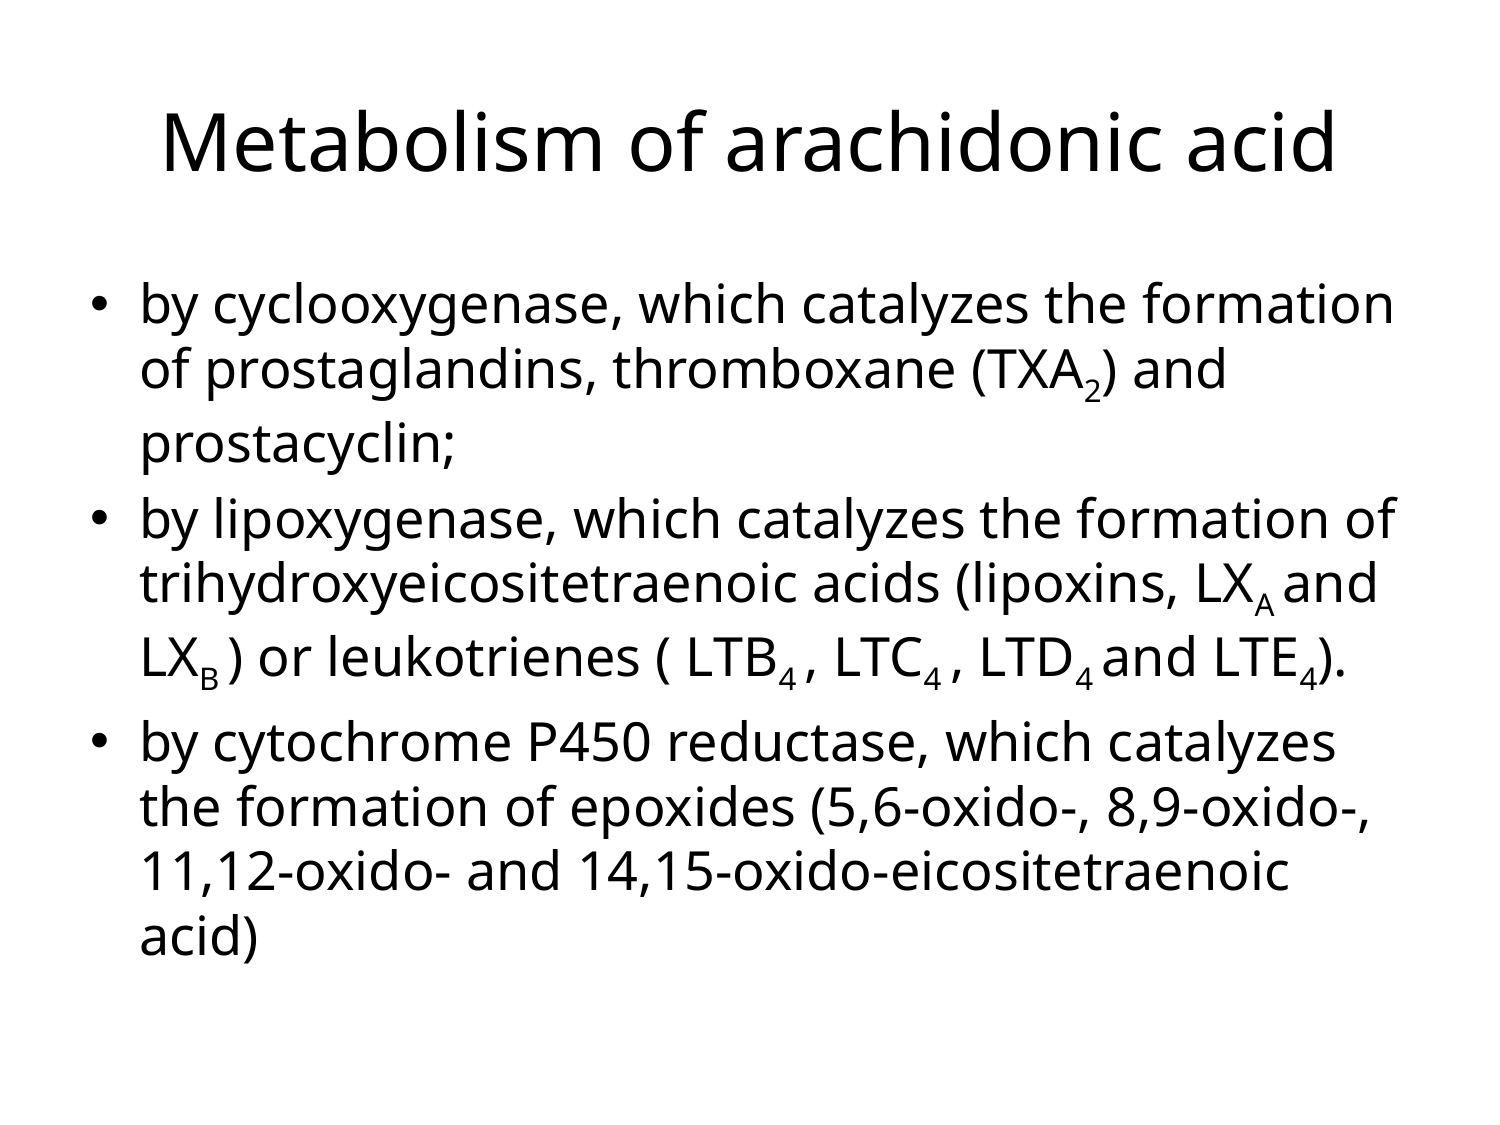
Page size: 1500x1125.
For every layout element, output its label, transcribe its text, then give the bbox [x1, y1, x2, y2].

list by cyclooxygenase, which catalyzes the formation of prostaglandins, thromboxane (TXA2) and prostacyclin; by lipoxygenase, which catalyzes the formation of trihydroxyeicositetraenoic acids (lipoxins, LXA and LXB ) or leukotrienes ( LTB4 , LTC4 , LTD4 and LTE4). by cytochrome P450 reductase, which catalyzes the formation of epoxides (5,6-oxido-, 8,9-oxido-, 11,12-oxido- and 14,15-oxido-eicositetraenoic acid) [75, 262, 1425, 1005]
title Metabolism of arachidonic acid [75, 45, 1425, 233]
